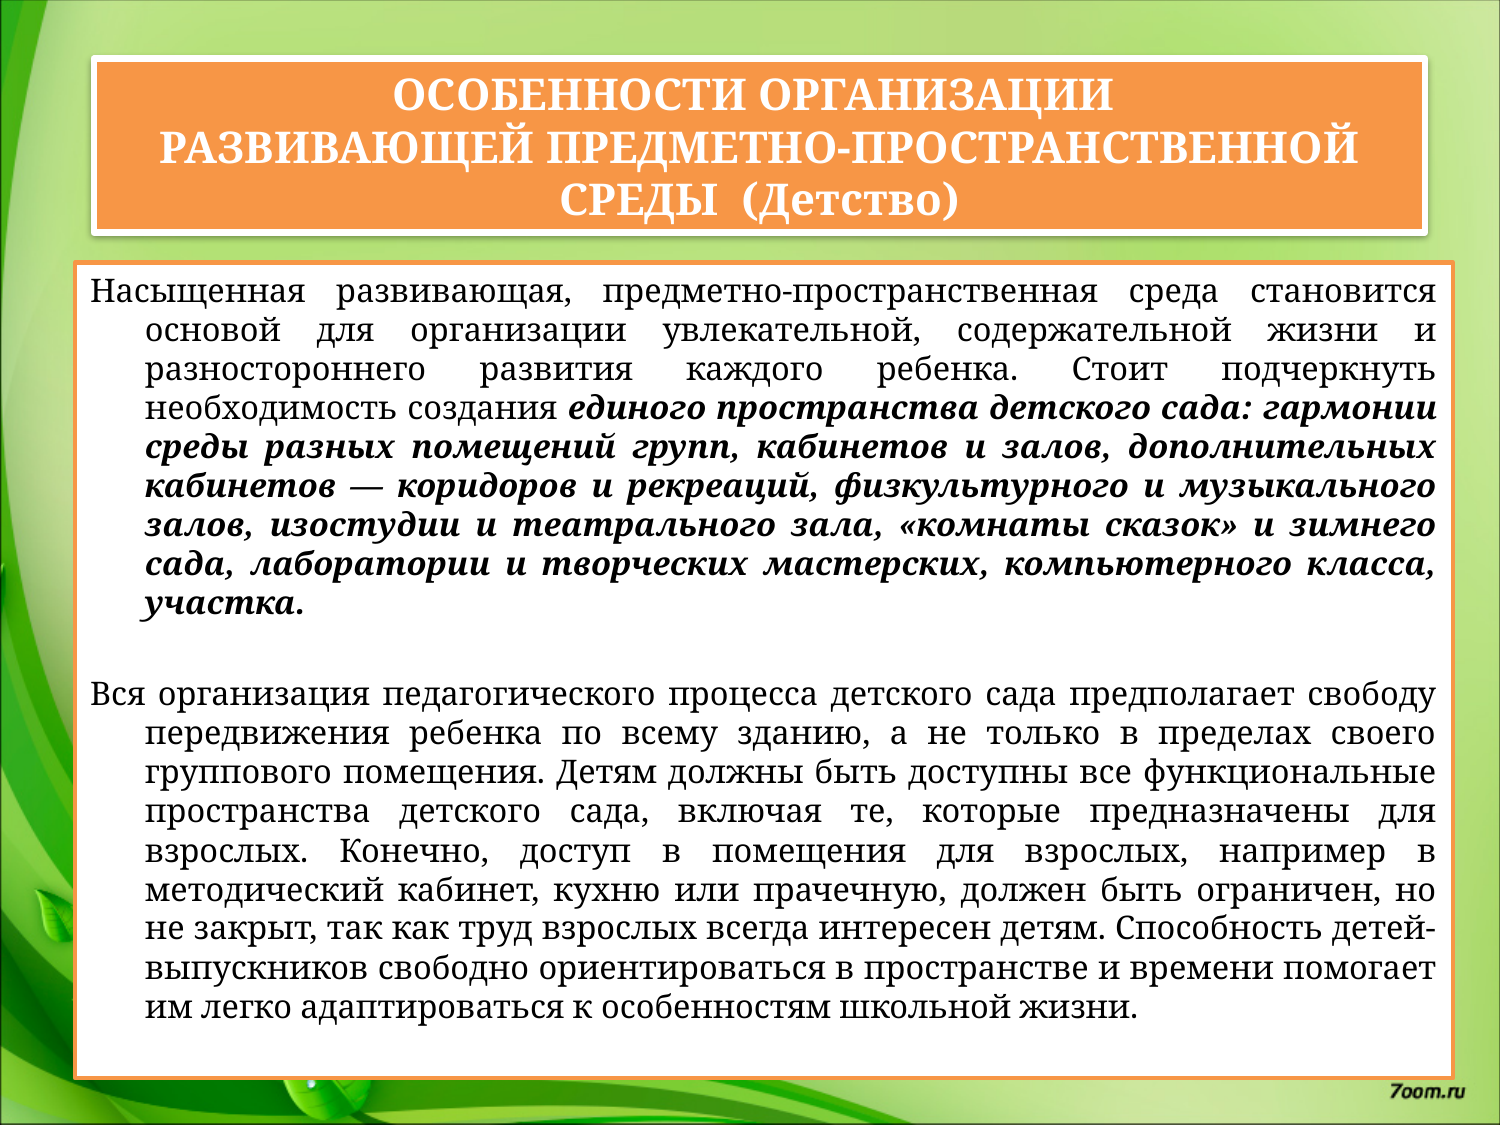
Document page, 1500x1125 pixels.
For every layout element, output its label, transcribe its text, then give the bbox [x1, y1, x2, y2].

picture [0, 0, 1500, 1125]
list Насыщенная развивающая, предметно-пространственная среда становится основой для организации увлекательной, содержательной жизни и разностороннего развития каждого ребенка. Стоит подчеркнуть необходимость создания единого пространства детского сада: гармонии среды разных помещений групп, кабинетов и залов, дополнительных кабинетов — коридоров и рекреаций, физкультурного и музыкального залов, изостудии и театрального зала, «комнаты сказок» и зимнего сада, лаборатории и творческих мастерских, компьютерного класса, участка. Вся организация педагогического процесса детского сада предполагает свободу передвижения ребенка по всему зданию, а не только в пределах своего группового помещения. Детям должны быть доступны все функциональные пространства детского сада, включая те, которые предназначены для взрослых. Конечно, доступ в помещения для взрослых, например в методический кабинет, кухню или прачечную, должен быть ограничен, но не закрыт, так как труд взрослых всегда интересен детям. Способность детей-выпускников свободно ориентироваться в пространстве и времени помогает им легко адаптироваться к особенностям школьной жизни. [73, 260, 1455, 1080]
title ОСОБЕННОСТИ ОРГАНИЗАЦИИ РАЗВИВАЮЩЕЙ ПРЕДМЕТНО-ПРОСТРАНСТВЕННОЙ СРЕДЫ (Детство) [91, 55, 1428, 236]
